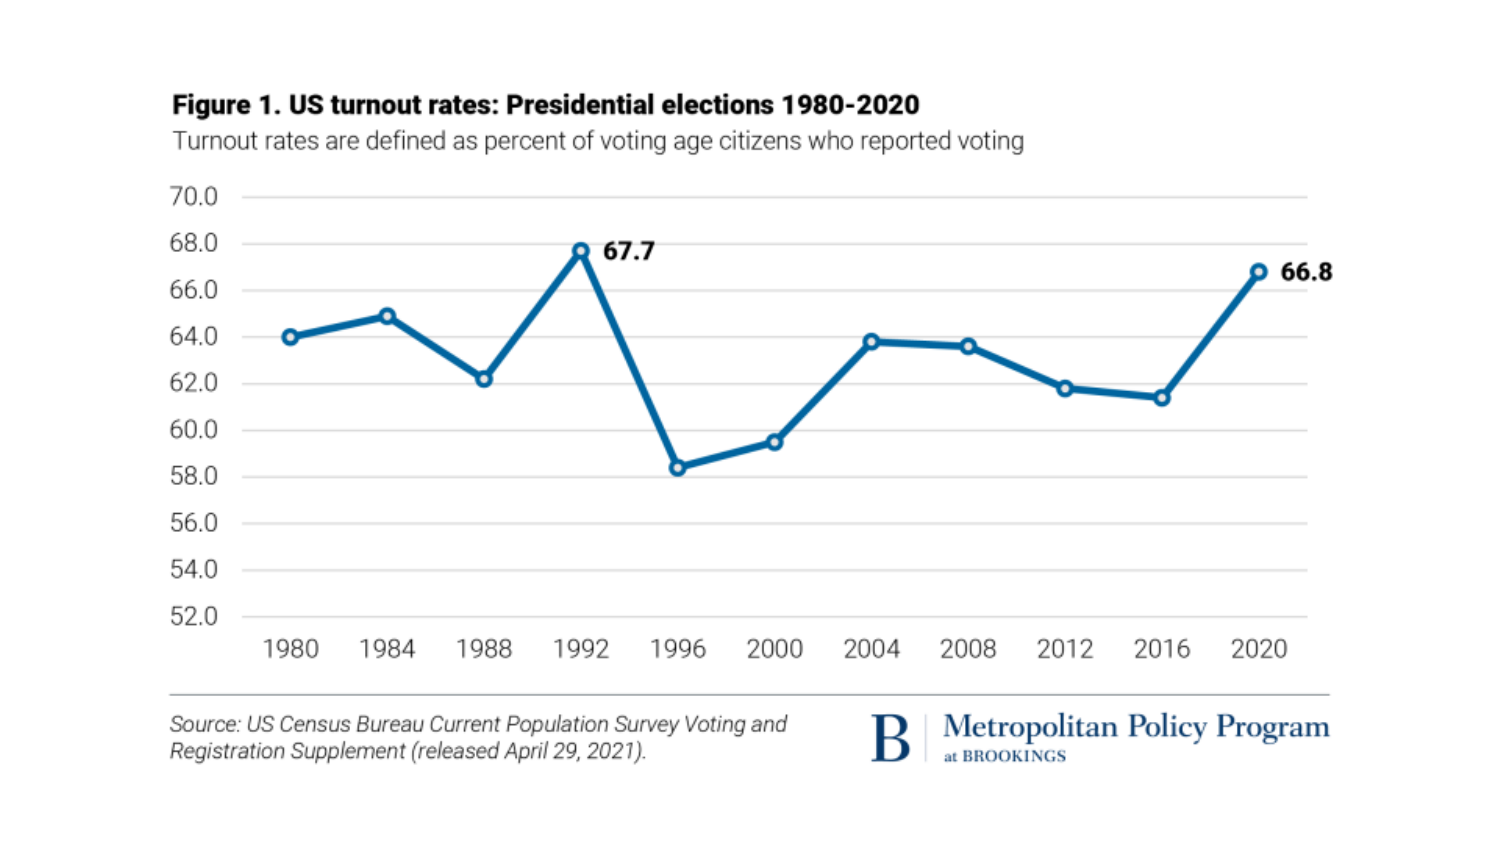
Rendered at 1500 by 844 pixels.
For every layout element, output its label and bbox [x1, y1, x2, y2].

picture [149, 61, 1351, 783]
